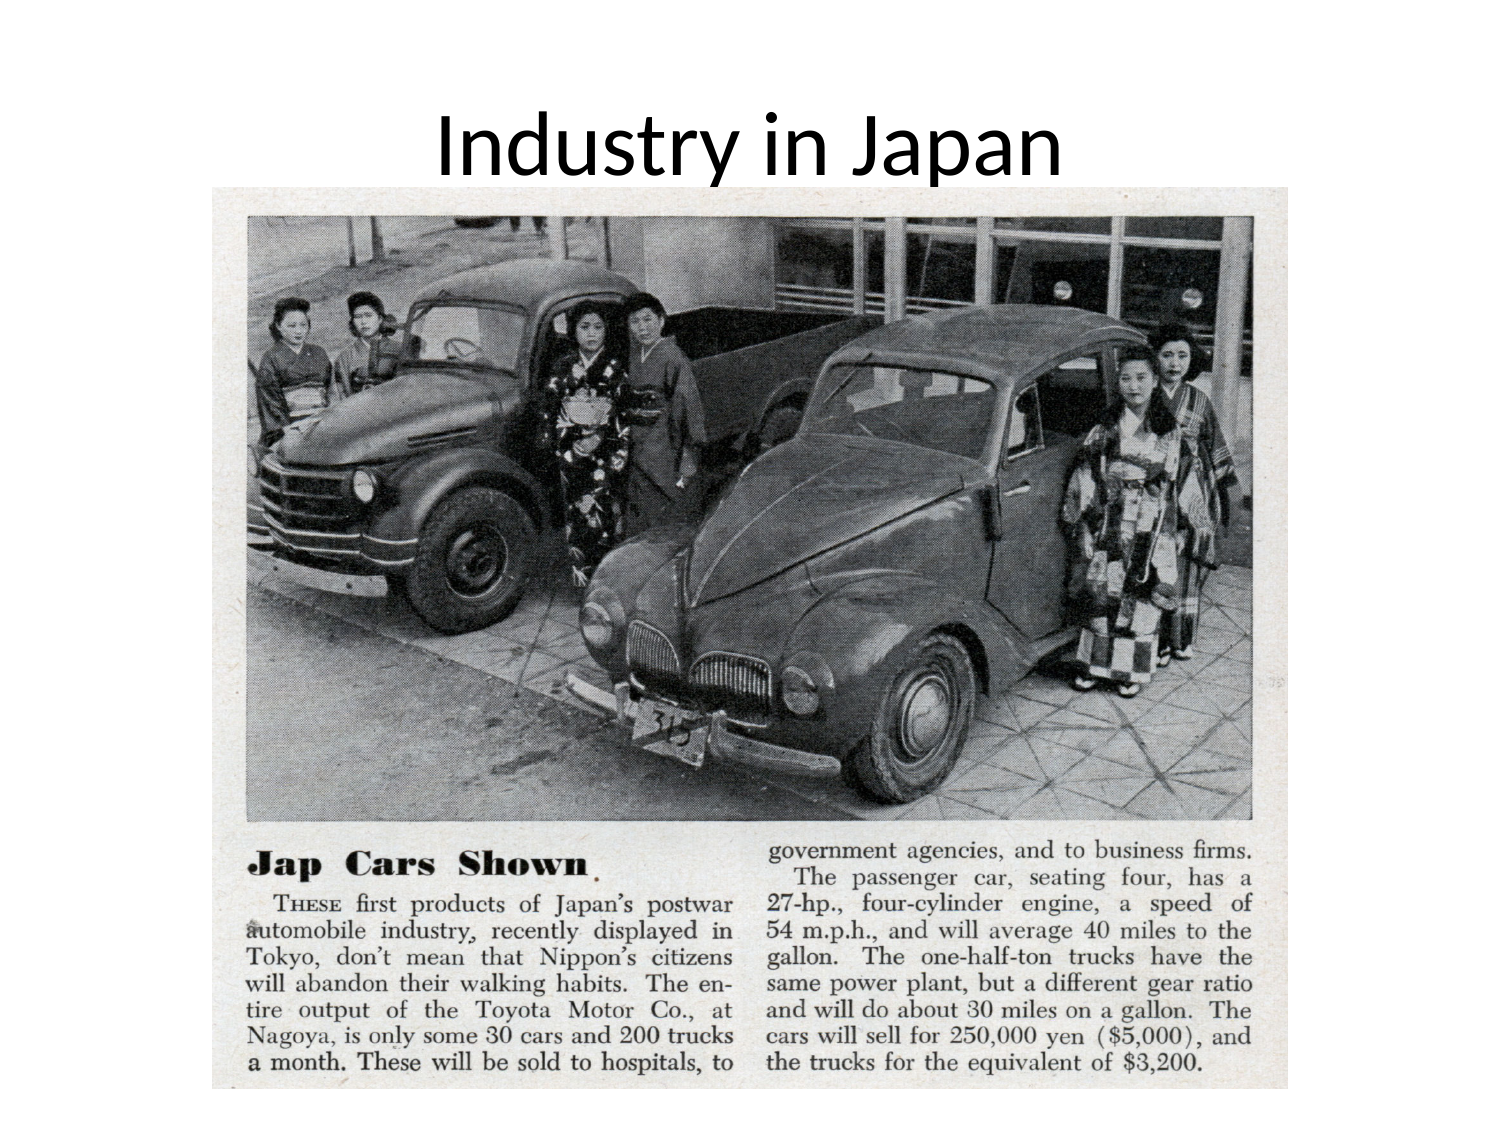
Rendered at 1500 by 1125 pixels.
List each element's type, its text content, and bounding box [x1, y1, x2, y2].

title Industry in Japan [75, 45, 1425, 233]
picture [212, 187, 1288, 1089]
